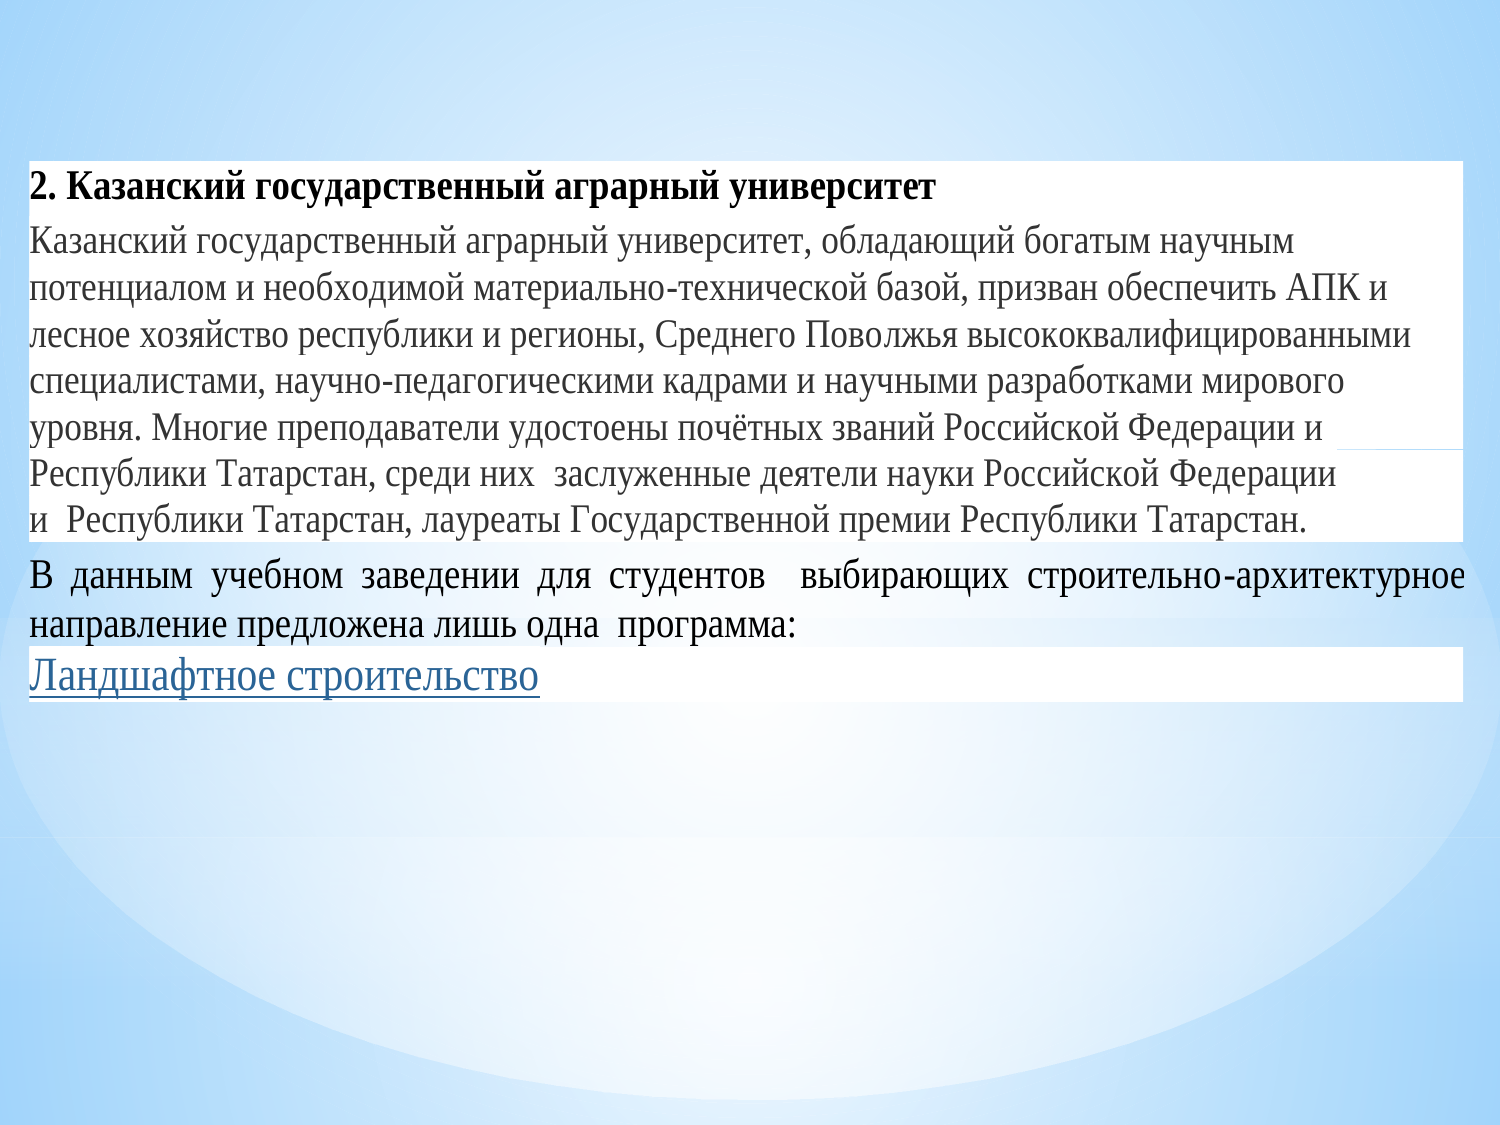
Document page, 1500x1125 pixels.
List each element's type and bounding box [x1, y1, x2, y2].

picture [29, 160, 1464, 712]
